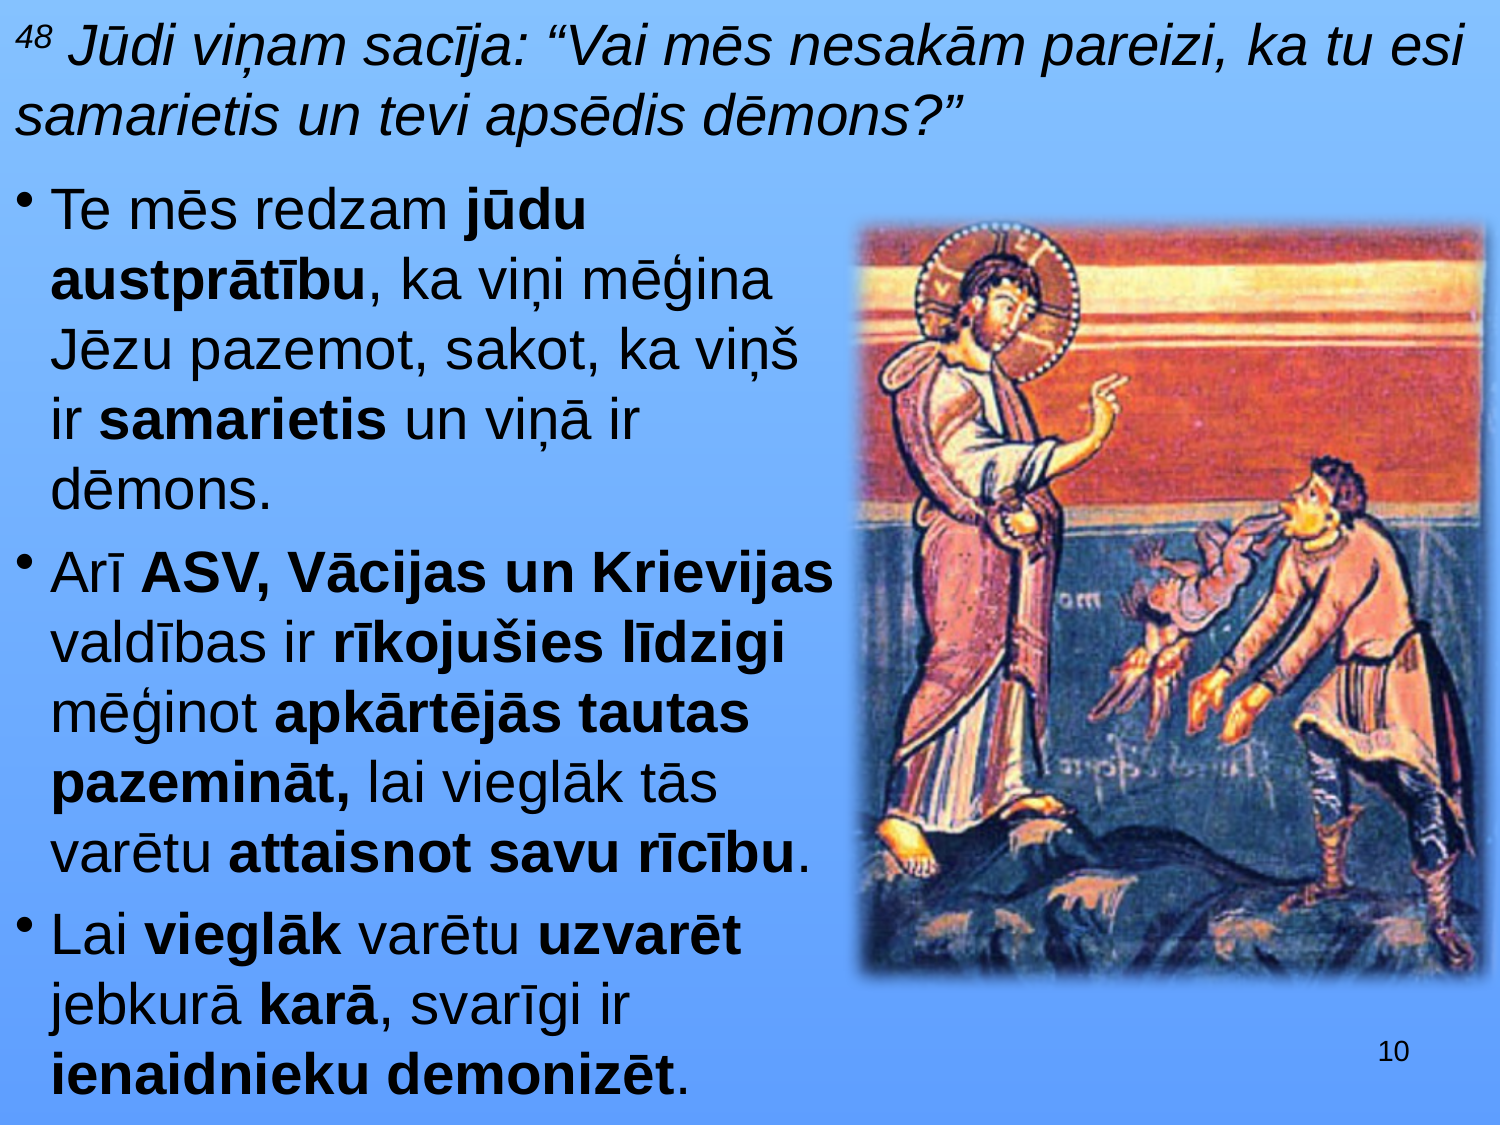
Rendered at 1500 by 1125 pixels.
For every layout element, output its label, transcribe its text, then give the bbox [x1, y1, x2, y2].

list 48 Jūdi viņam sacīja: “Vai mēs nesakām pareizi, ka tu esi samarietis un tevi apsēdis dēmons?” [0, 0, 1500, 178]
slide_number 10 [1074, 1024, 1426, 1103]
text_box Te mēs redzam jūdu austprātību, ka viņi mēģina Jēzu pazemot, sakot, ka viņš ir samarietis un viņā ir dēmons. Arī ASV, Vācijas un Krievijas valdības ir rīkojušies līdzigi mēģinot apkārtējās tautas pazemināt, lai vieglāk tās varētu attaisnot savu rīcību. Lai vieglāk varētu uzvarēt jebkurā karā, svarīgi ir ienaidnieku demonizēt. [0, 164, 856, 1114]
picture [843, 210, 1500, 993]
